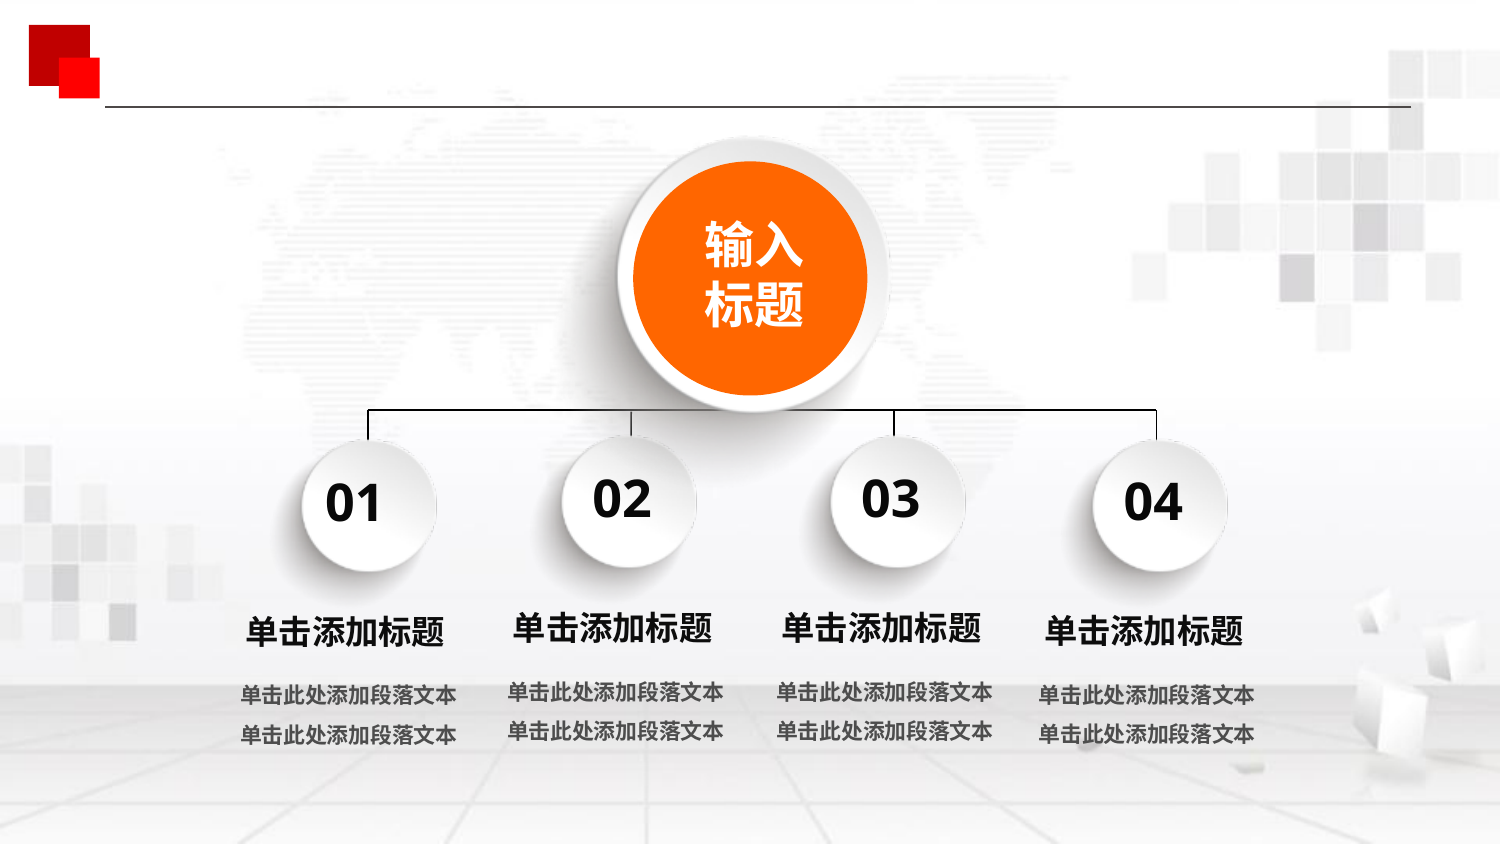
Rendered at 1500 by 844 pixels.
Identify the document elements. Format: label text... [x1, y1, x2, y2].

text_box 单击此处添加段落文本单击此处添加段落文本 [219, 661, 479, 756]
text_box 单击添加标题 [475, 600, 744, 655]
text_box 单击添加标题 [208, 603, 483, 659]
text_box 单击此处添加段落文本单击此处添加段落文本 [1017, 661, 1277, 755]
text_box 单击此处添加段落文本单击此处添加段落文本 [755, 658, 1015, 752]
text_box 单击添加标题 [1007, 603, 1282, 658]
text_box 单击此处添加段落文本单击此处添加段落文本 [486, 658, 746, 752]
picture [0, 0, 1500, 844]
text_box 单击添加标题 [744, 600, 1019, 655]
